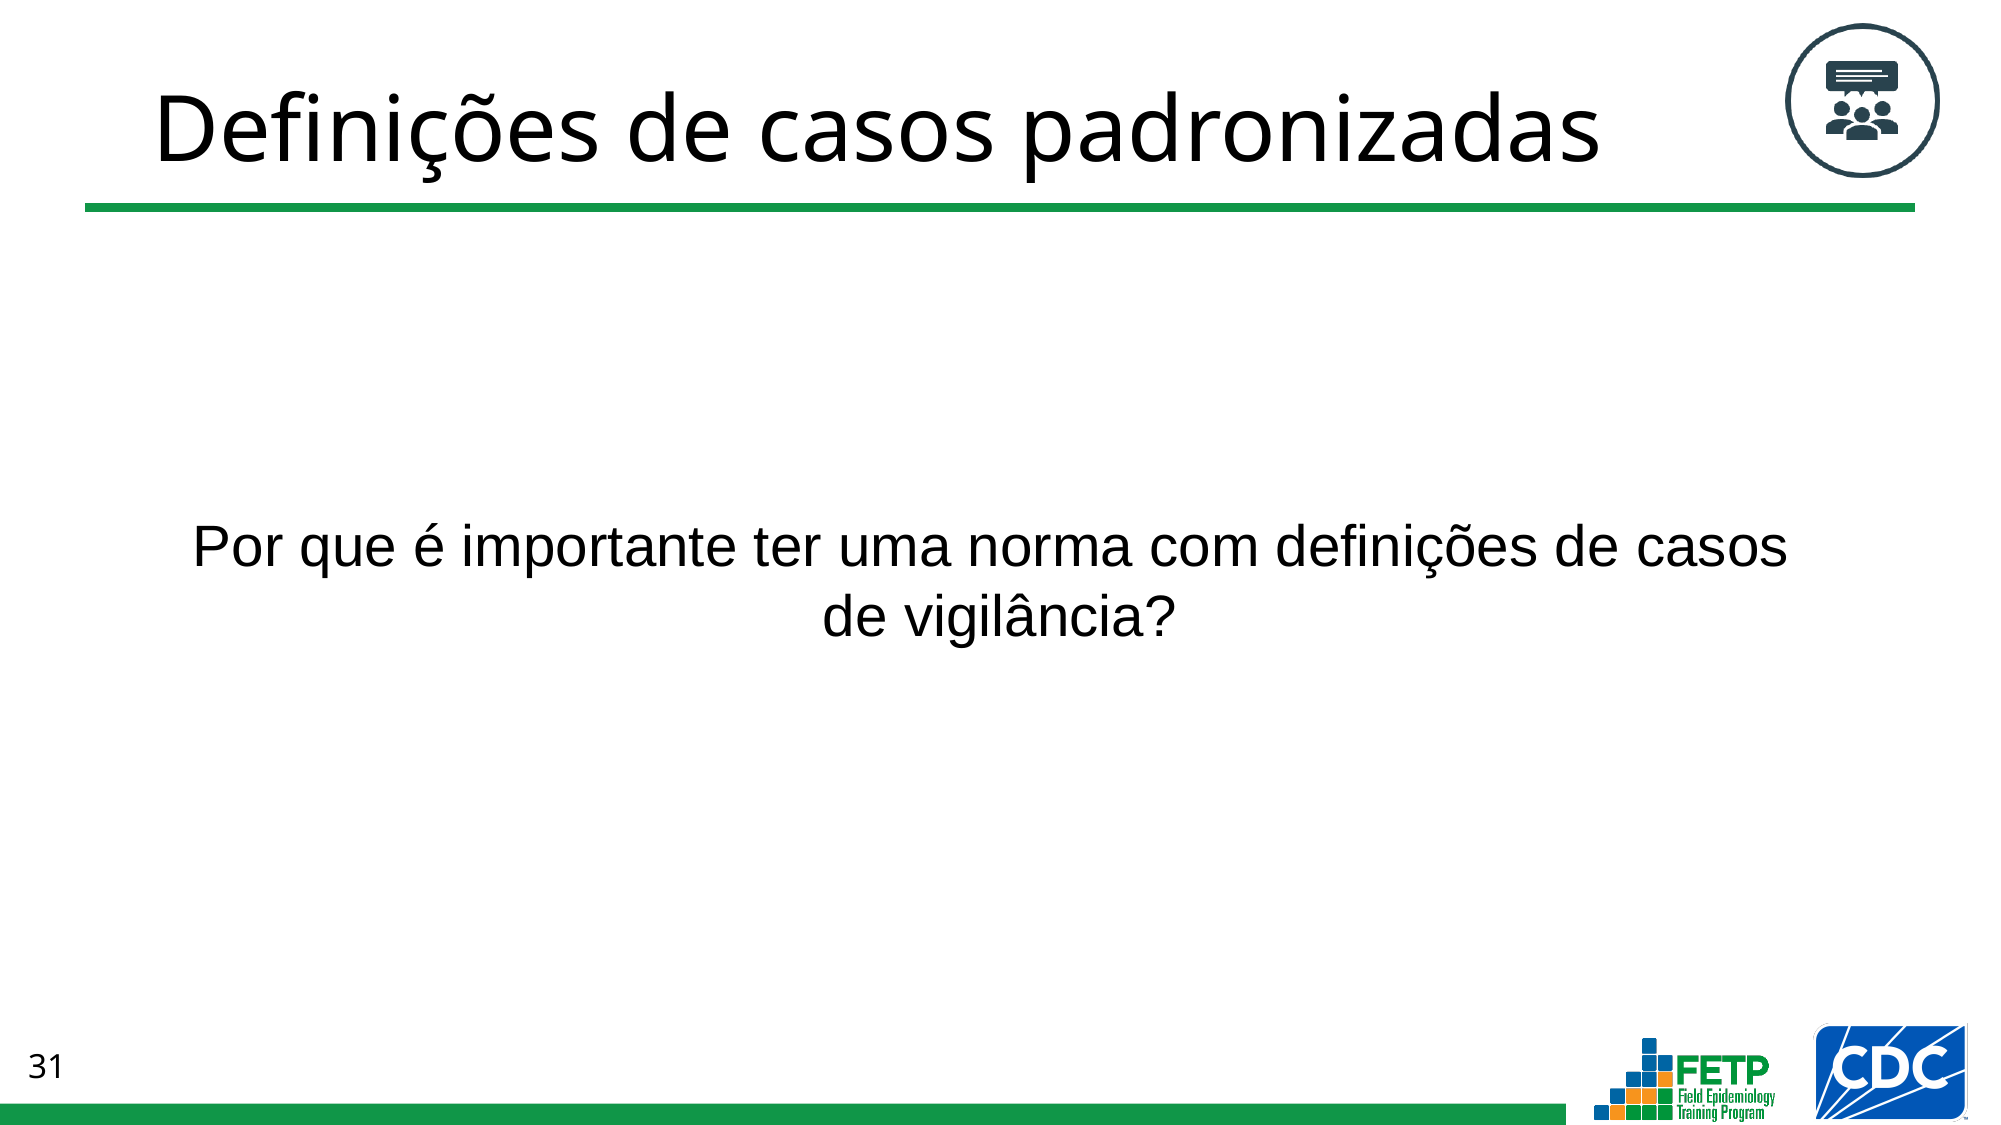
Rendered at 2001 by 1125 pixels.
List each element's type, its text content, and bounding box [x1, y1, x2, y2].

picture [1785, 23, 1940, 178]
picture [1813, 1023, 1968, 1122]
picture [1594, 1038, 1775, 1122]
title Definições de casos padronizadas [137, 75, 1738, 207]
list Por que é importante ter uma norma com definições de casos de vigilância? [137, 242, 1863, 1004]
